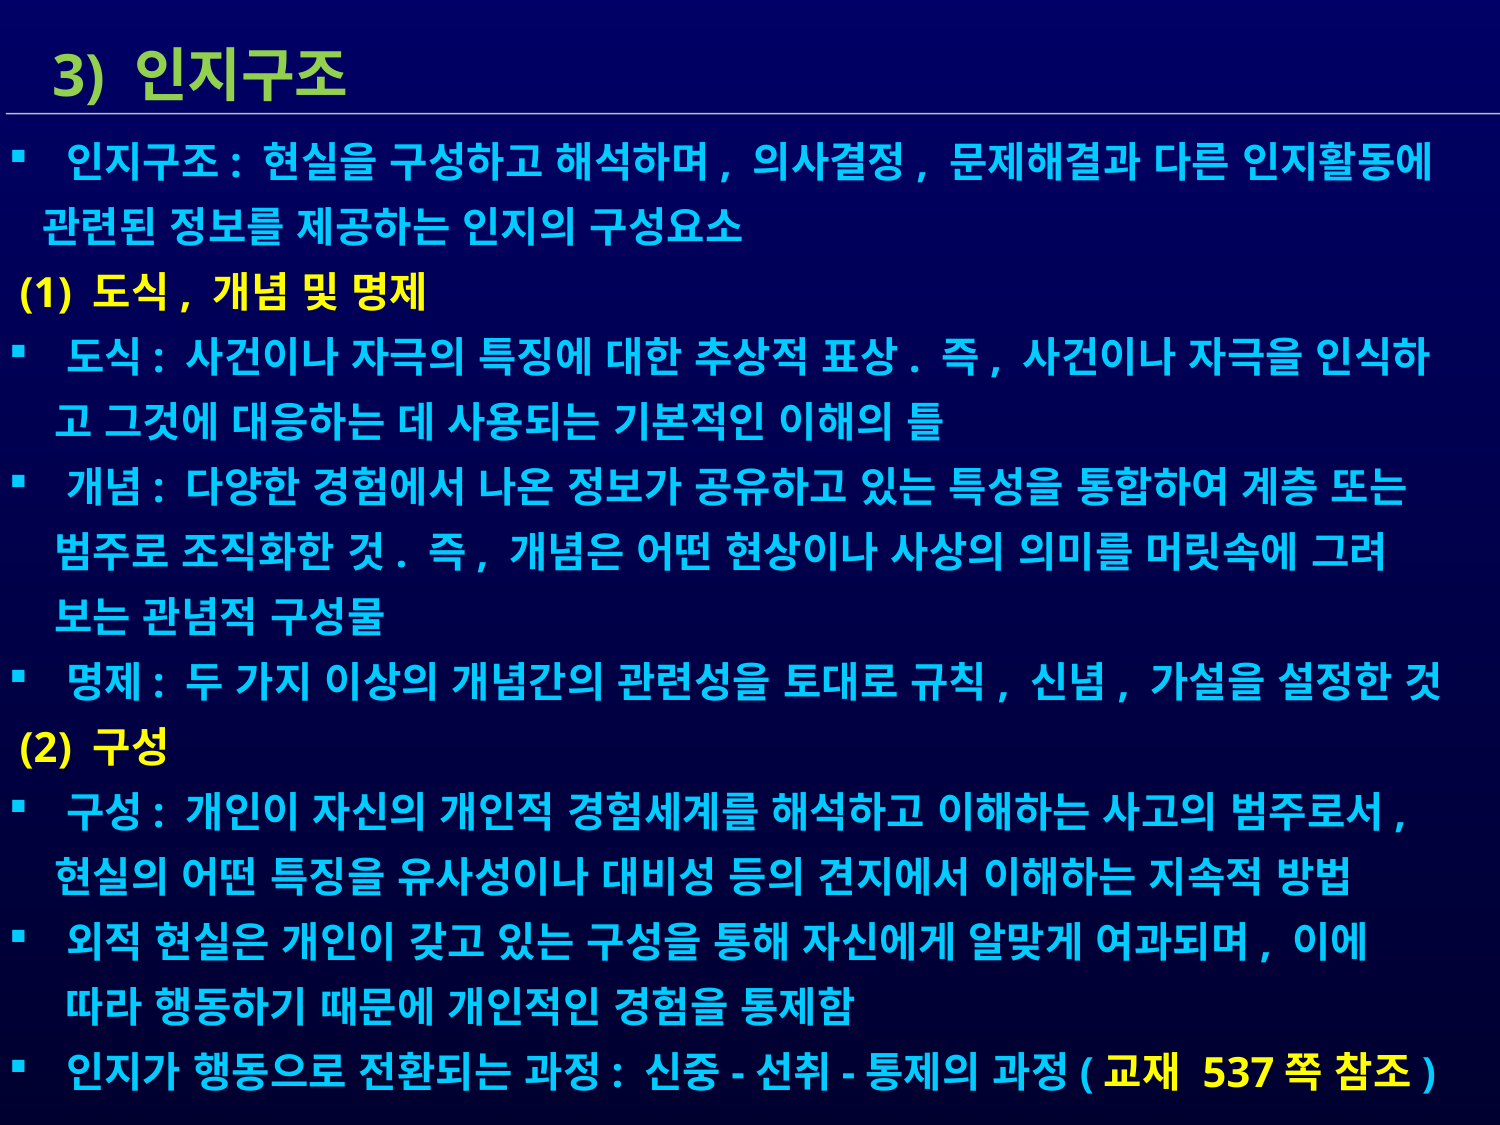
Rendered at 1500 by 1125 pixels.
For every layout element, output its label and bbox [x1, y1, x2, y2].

text_box [0, 30, 1500, 1105]
